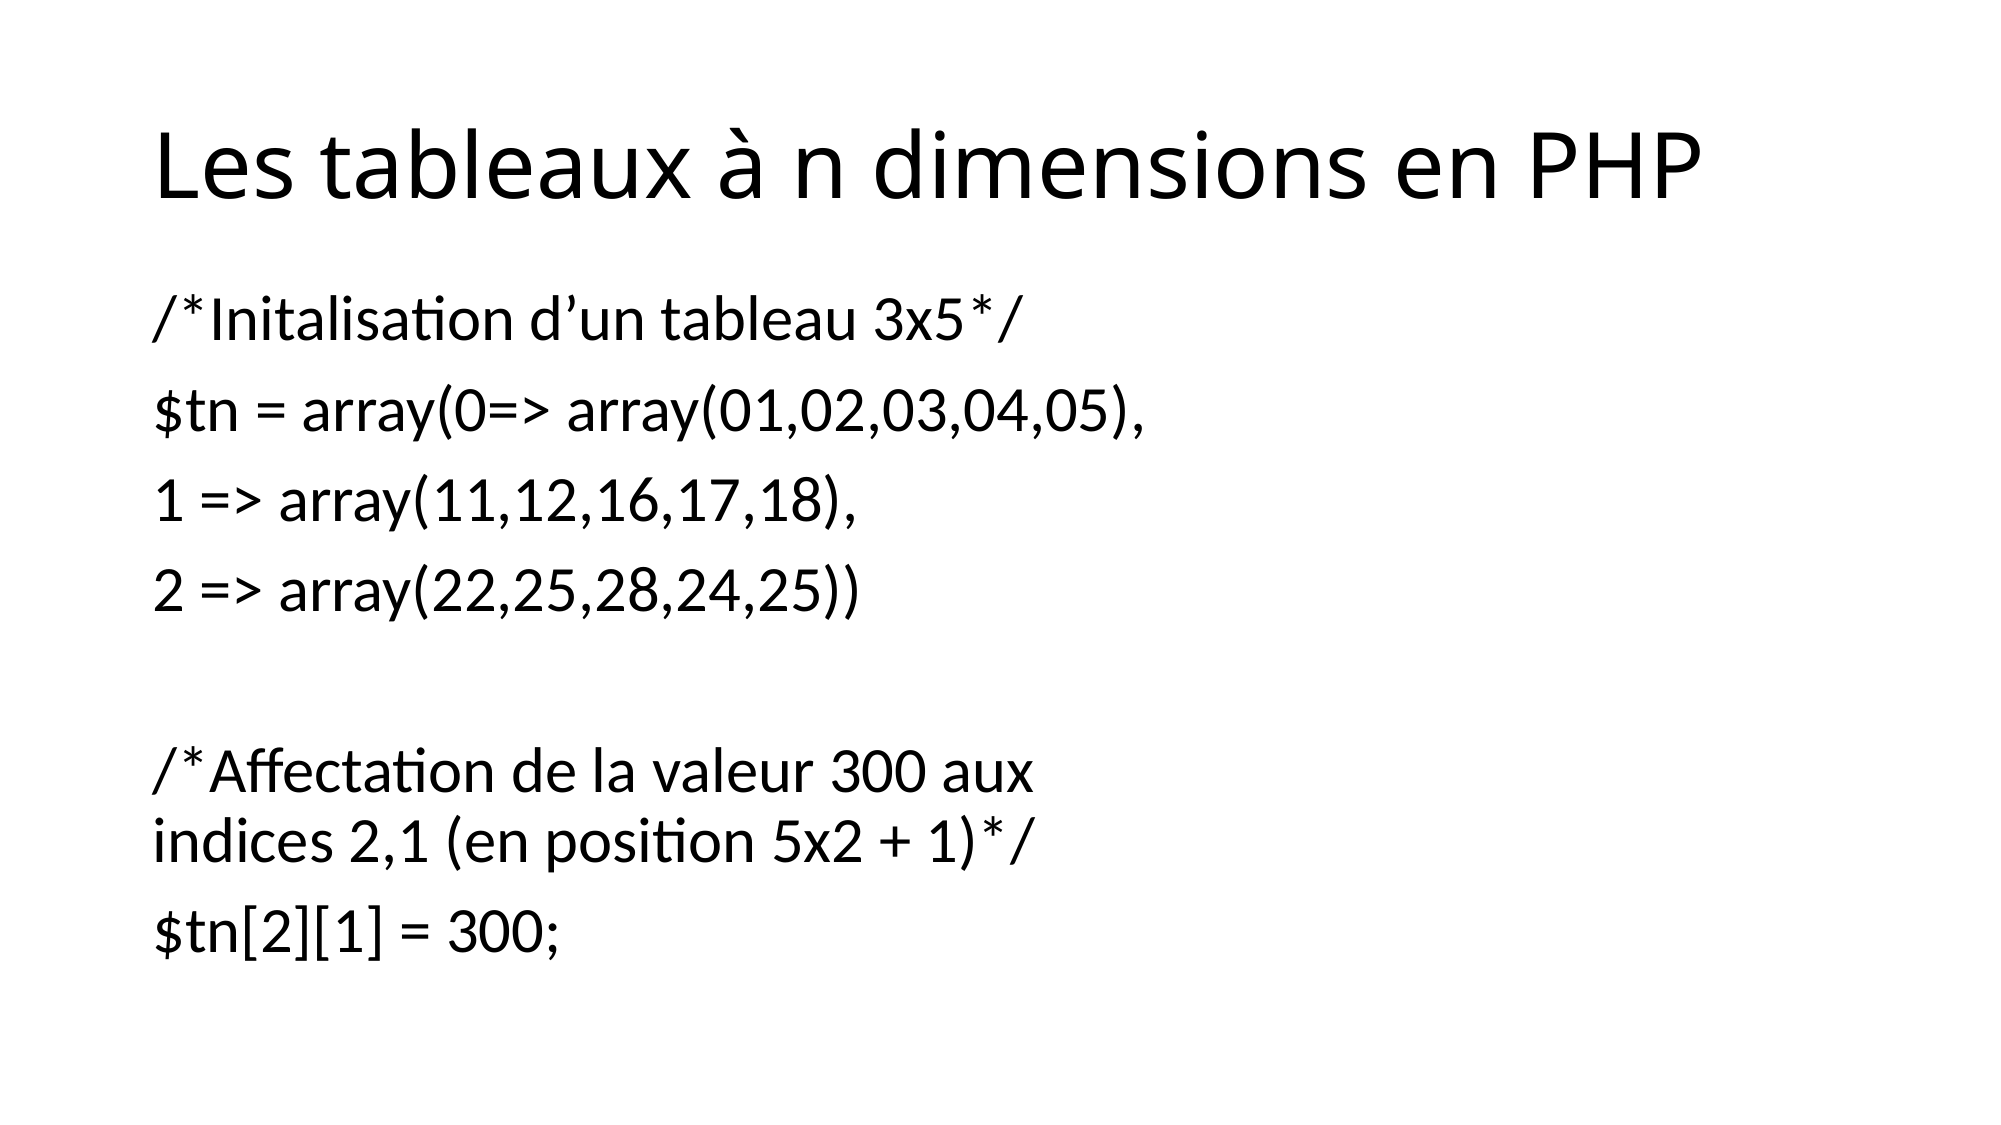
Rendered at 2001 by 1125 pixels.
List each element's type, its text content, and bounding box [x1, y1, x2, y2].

title Les tableaux à n dimensions en PHP [137, 59, 1863, 278]
list /*Initalisation d’un tableau 3x5*/ $tn = array(0=> array(01,02,03,04,05), 1 => array(11,12,16,17,18), 2 => array(22,25,28,24,25)) /*Affectation de la valeur 300 aux indices 2,1 (en position 5x2 + 1)*/ $tn[2][1] = 300; [137, 277, 1188, 1014]
